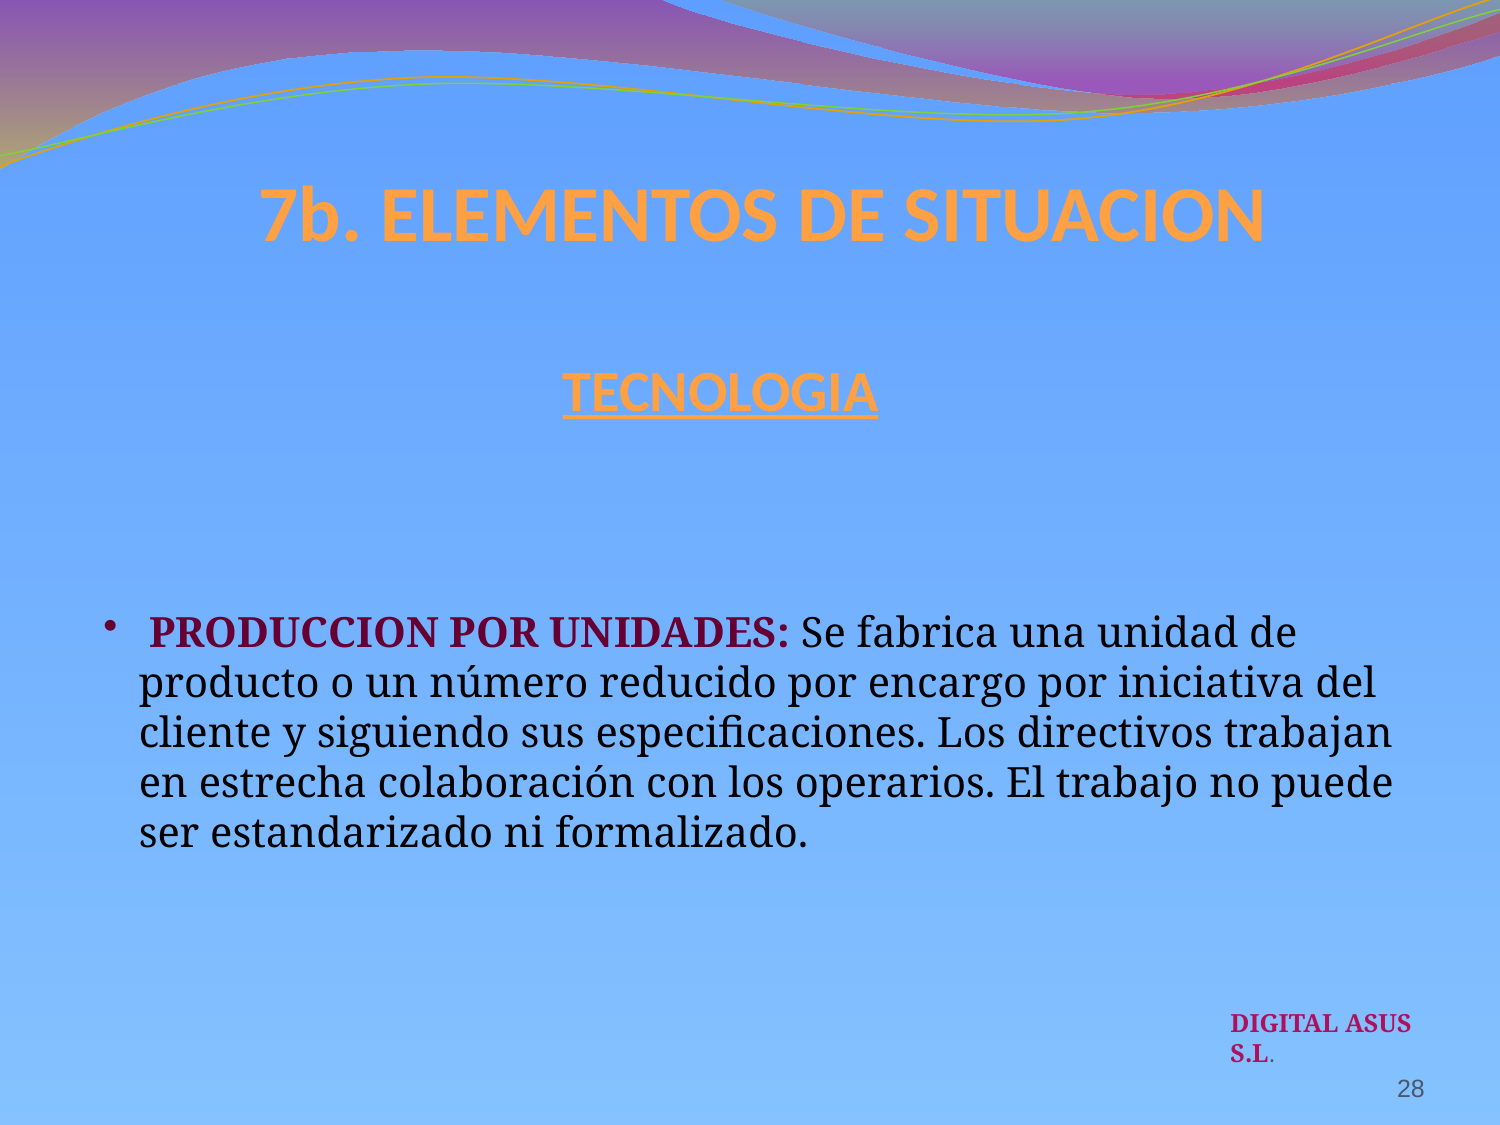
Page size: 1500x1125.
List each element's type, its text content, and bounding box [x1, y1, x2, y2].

text_box DIGITAL ASUS S.L. [1230, 1019, 1453, 1068]
text_box Flexibilidad: [704, 13, 773, 18]
slide_number 28 [1299, 1042, 1425, 1103]
text_box PRODUCCION POR UNIDADES: Se fabrica una unidad de producto o un número reducido por encargo por iniciativa del cliente y siguiendo sus especificaciones. Los directivos trabajan en estrecha colaboración con los operarios. El trabajo no puede ser estandarizado ni formalizado. [88, 597, 1412, 863]
text_box TECNOLOGIA [407, 350, 1034, 423]
text_box 7b. ELEMENTOS DE SITUACION [88, 148, 1439, 258]
